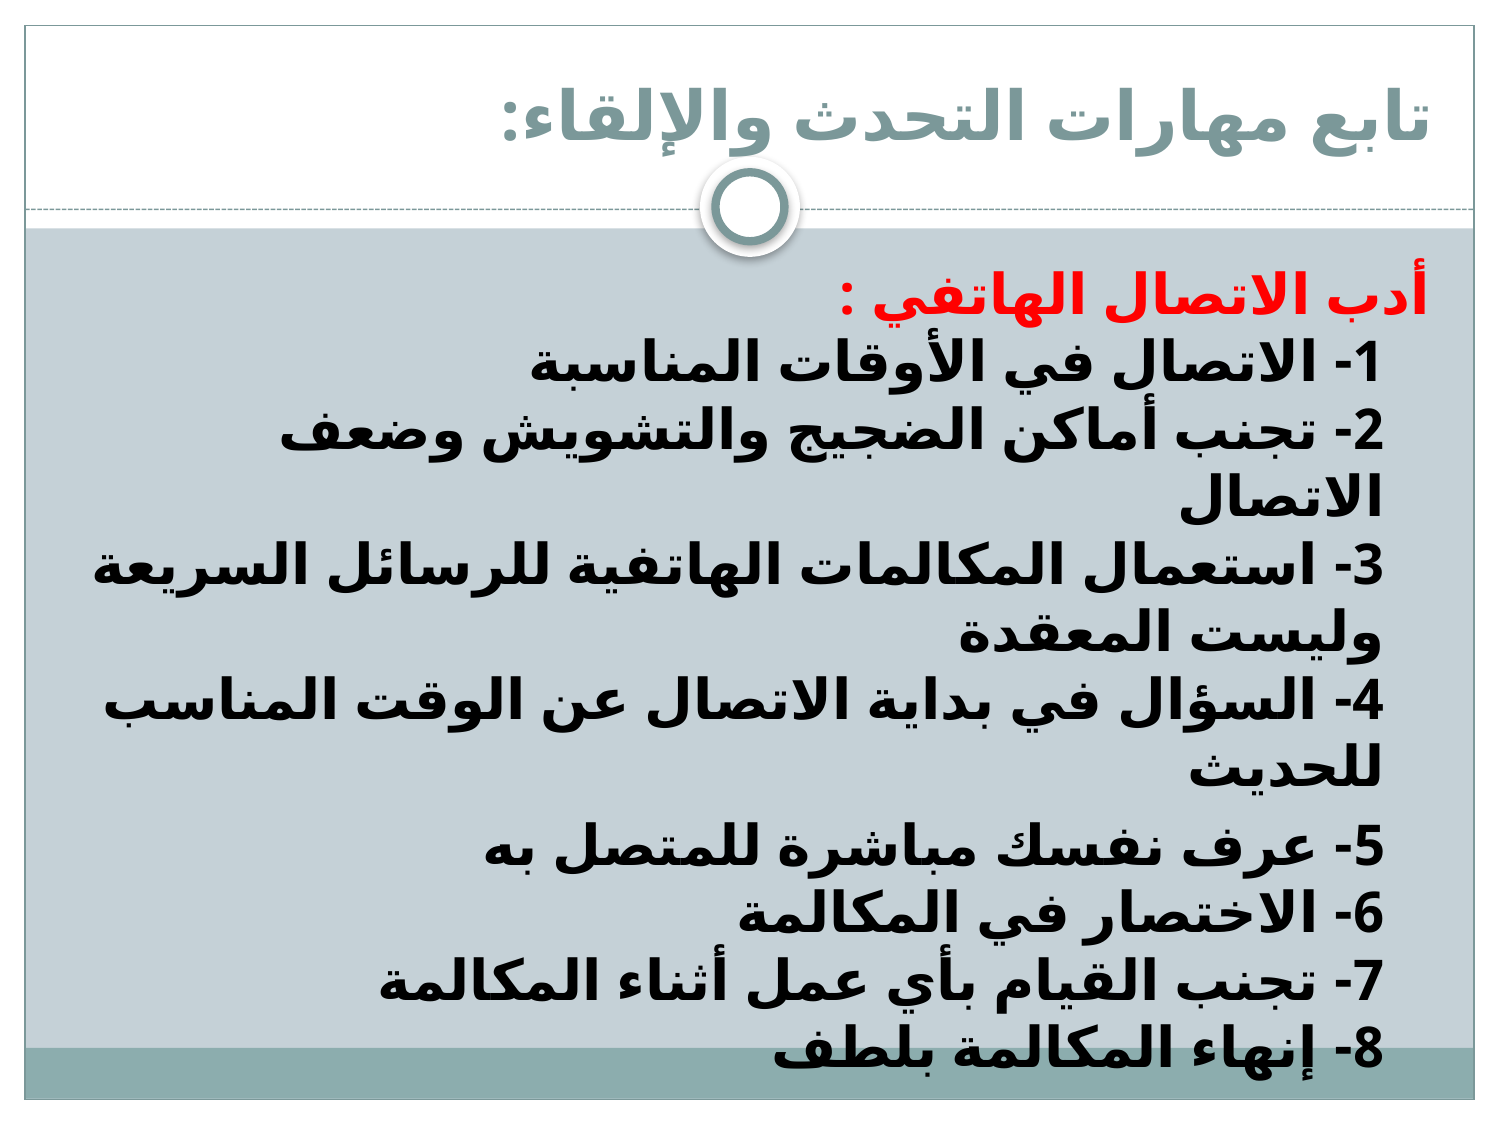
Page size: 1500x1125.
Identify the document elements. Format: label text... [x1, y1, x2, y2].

list أدب الاتصال الهاتفي : 1- الاتصال في الأوقات المناسبة 2- تجنب أماكن الضجيج والتشويش وضعف الاتصال 3- استعمال المكالمات الهاتفية للرسائل السريعة وليست المعقدة 4- السؤال في بداية الاتصال عن الوقت المناسب للحديث 5- عرف نفسك مباشرة للمتصل به 6- الاختصار في المكالمة 7- تجنب القيام بأي عمل أثناء المكالمة 8- إنهاء المكالمة بلطف [49, 250, 1445, 1001]
title تابع مهارات التحدث والإلقاء: [49, 37, 1450, 162]
